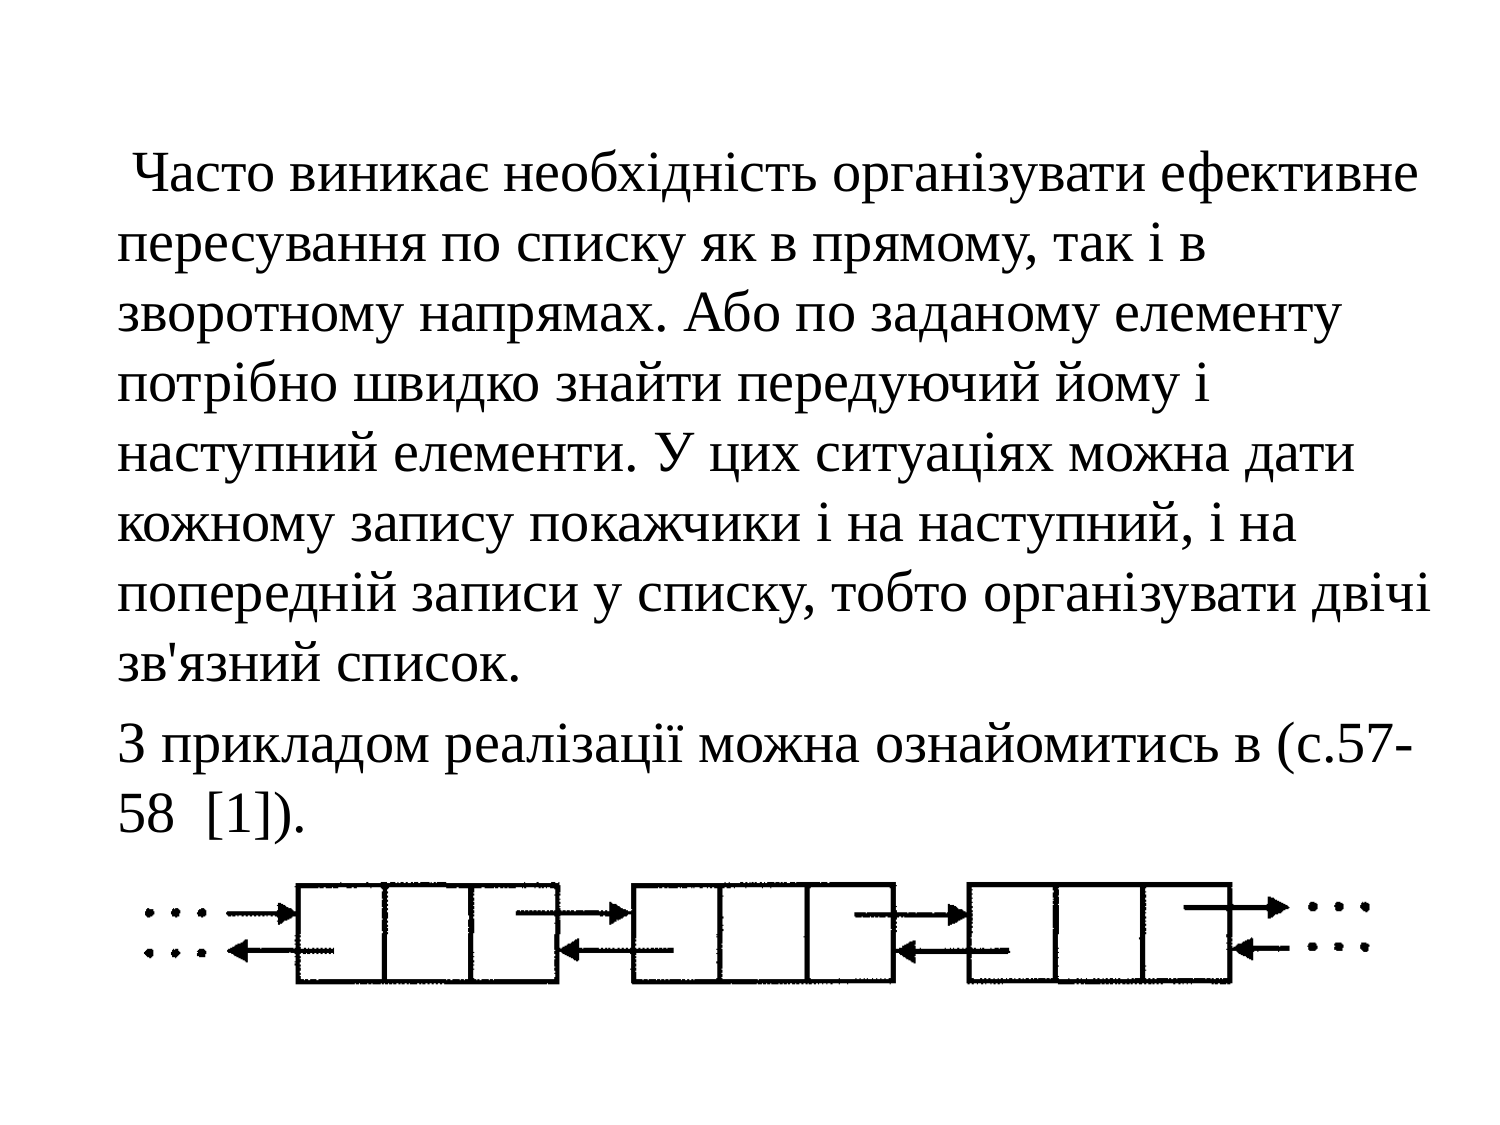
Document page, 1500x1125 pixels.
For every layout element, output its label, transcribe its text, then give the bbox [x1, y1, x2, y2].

list Часто виникає необхідність організувати ефективне пересування по списку як в прямому, так і в зворотному напрямах. Або по заданому елементу потрібно швидко знайти передуючий йому і наступний елементи. У цих ситуаціях можна дати кожному запису покажчики і на наступний, і на попередній записи у списку, тобто організувати двічі зв'язний список. З прикладом реалізації можна ознайомитись в (с.57-58 [1]). [0, 125, 1500, 876]
picture [116, 858, 1409, 1000]
